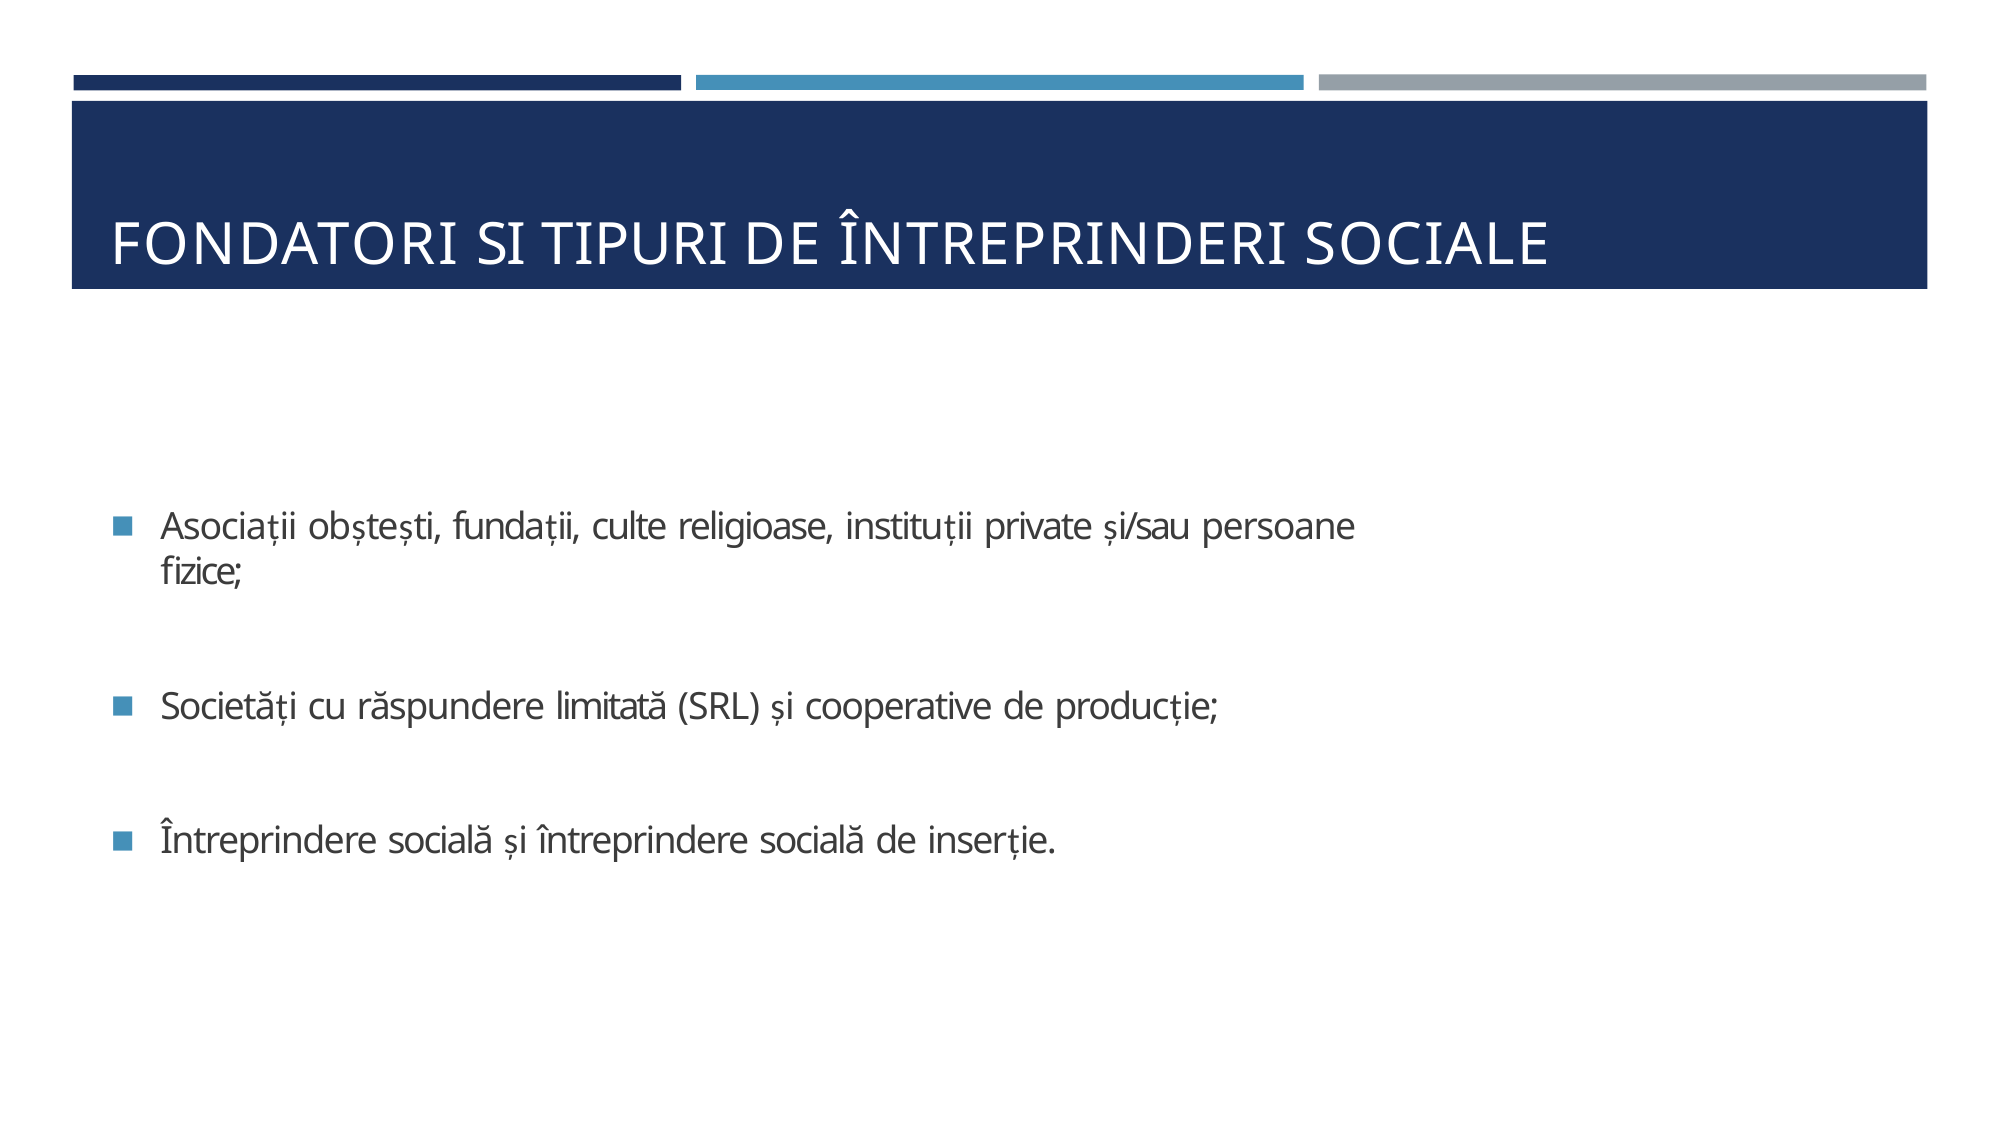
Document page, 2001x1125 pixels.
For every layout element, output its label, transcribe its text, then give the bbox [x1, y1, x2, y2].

text_box Asociații obștești, fundații, culte religioase, instituții private și/sau persoane fizice; Societăți cu răspundere limitată (SRL) și cooperative de producție; Întreprindere socială și întreprindere socială de inserție. [108, 500, 1380, 862]
title FONDATORI SI TIPURI DE ÎNTREPRINDERI SOCIALE [71, 100, 1928, 289]
